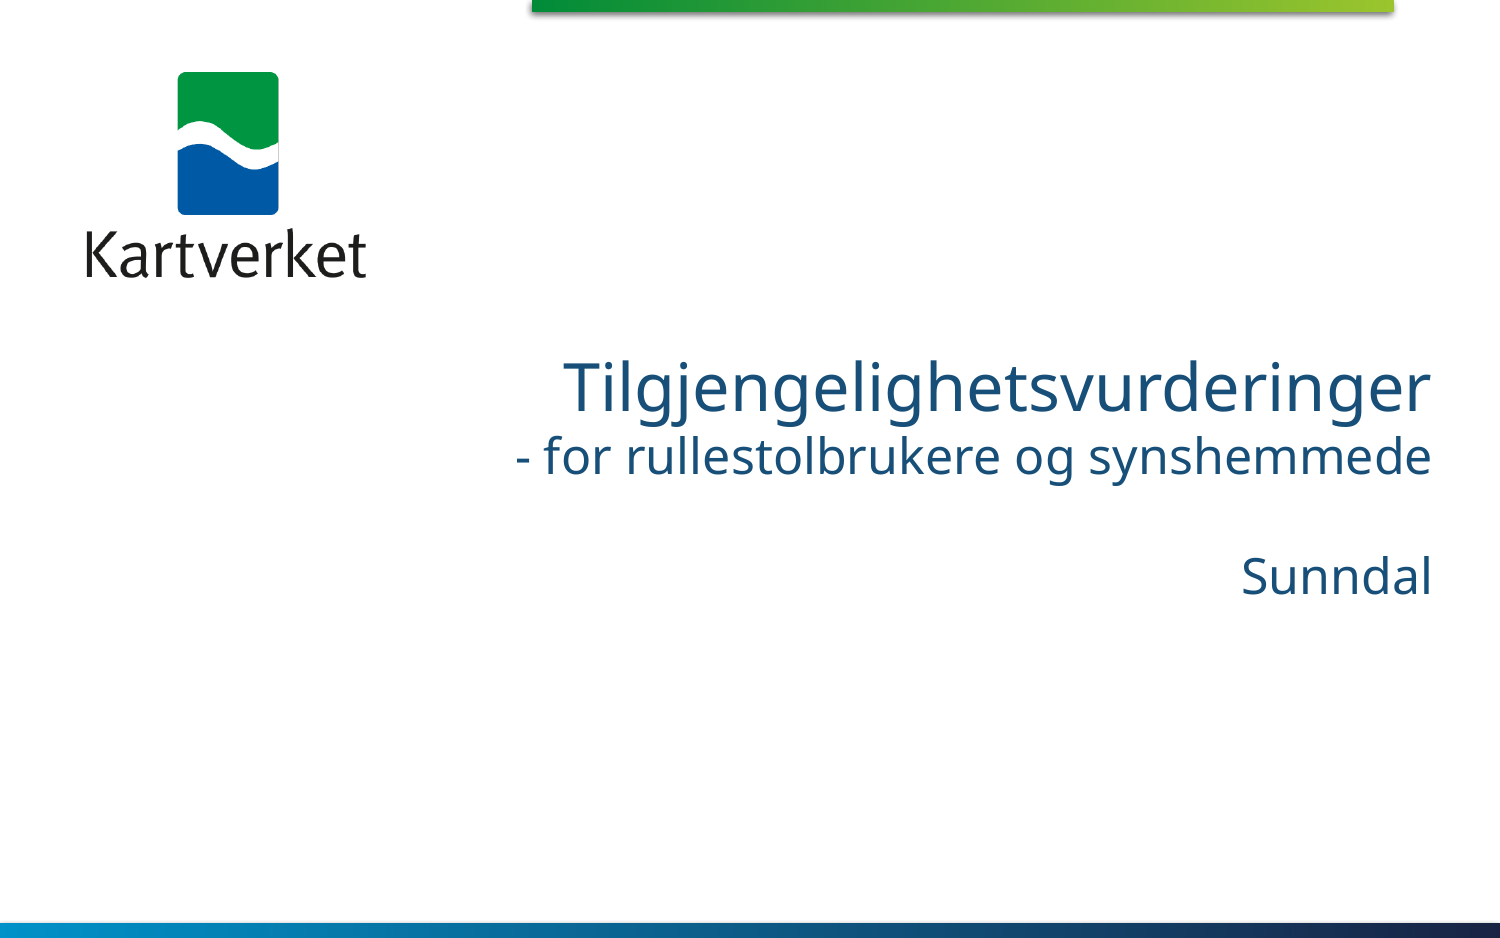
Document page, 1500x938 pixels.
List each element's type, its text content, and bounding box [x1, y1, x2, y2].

text_box Tilgjengelighetsvurderinger - for rullestolbrukere og synshemmede Sunndal [66, 337, 1449, 613]
